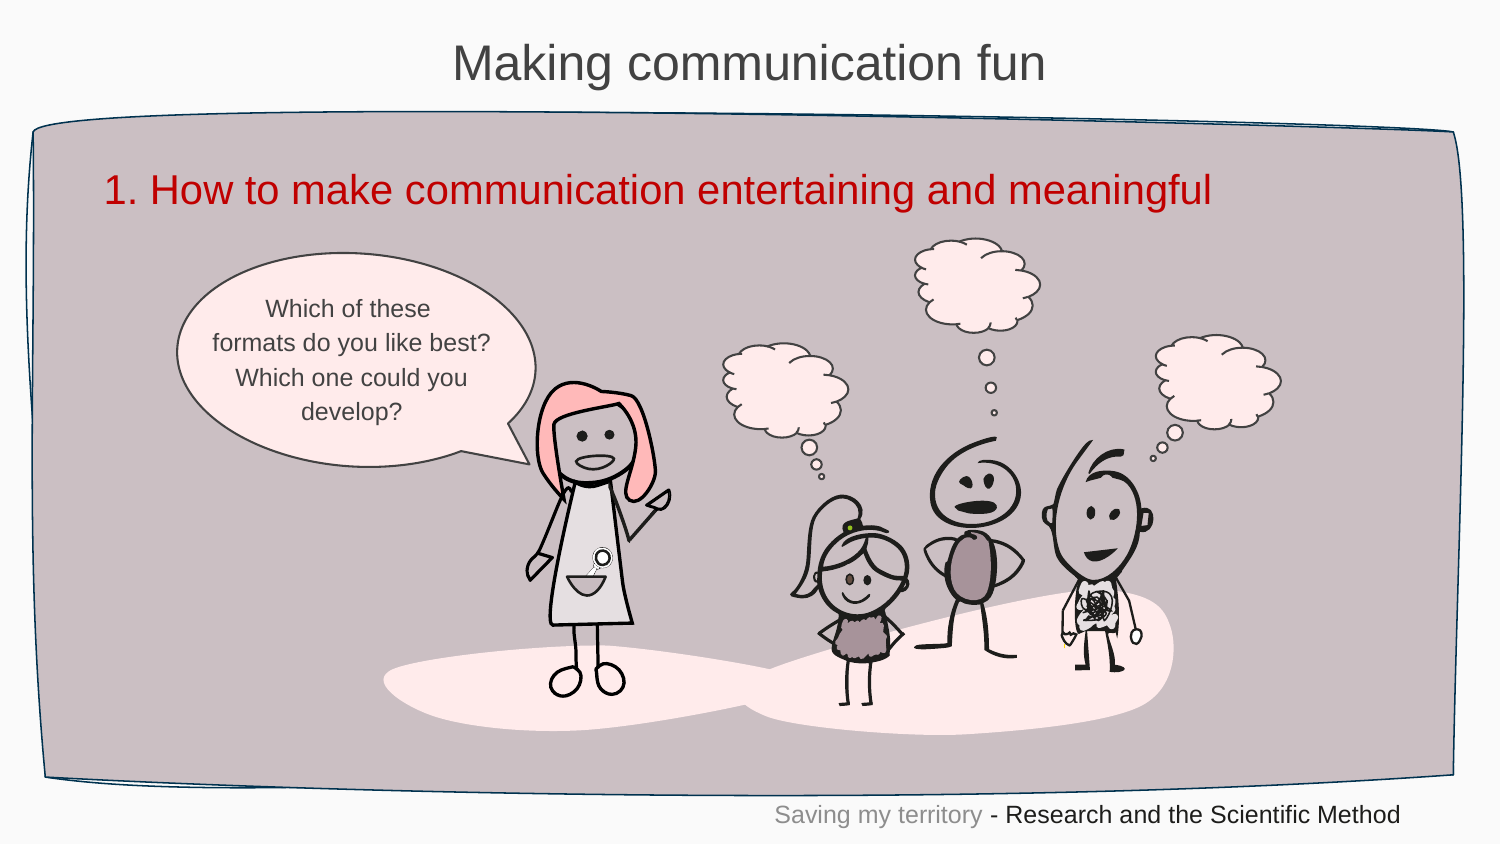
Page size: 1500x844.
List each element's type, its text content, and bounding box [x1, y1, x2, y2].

text_box [819, 473, 825, 480]
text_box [789, 494, 910, 705]
text_box [801, 439, 818, 456]
text_box [738, 597, 1174, 735]
text_box [915, 238, 1041, 333]
text_box [26, 111, 1464, 790]
text_box [1155, 335, 1281, 430]
text_box Which of these formats do you like best? Which one could you develop? [181, 272, 523, 466]
text_box [723, 343, 849, 438]
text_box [913, 436, 1026, 659]
text_box 1. How to make communication entertaining and meaningful [88, 147, 1417, 234]
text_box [521, 382, 671, 697]
text_box [978, 349, 995, 366]
text_box [1157, 442, 1168, 453]
text_box [1167, 424, 1183, 441]
text_box Making communication fun [0, 20, 1499, 106]
text_box [811, 459, 822, 470]
text_box [383, 649, 769, 732]
text_box [177, 330, 181, 375]
text_box Saving my territory - Research and the Scientific Method [88, 790, 1417, 844]
text_box [243, 252, 448, 272]
text_box [523, 327, 536, 380]
text_box [985, 382, 997, 393]
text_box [1041, 439, 1154, 673]
